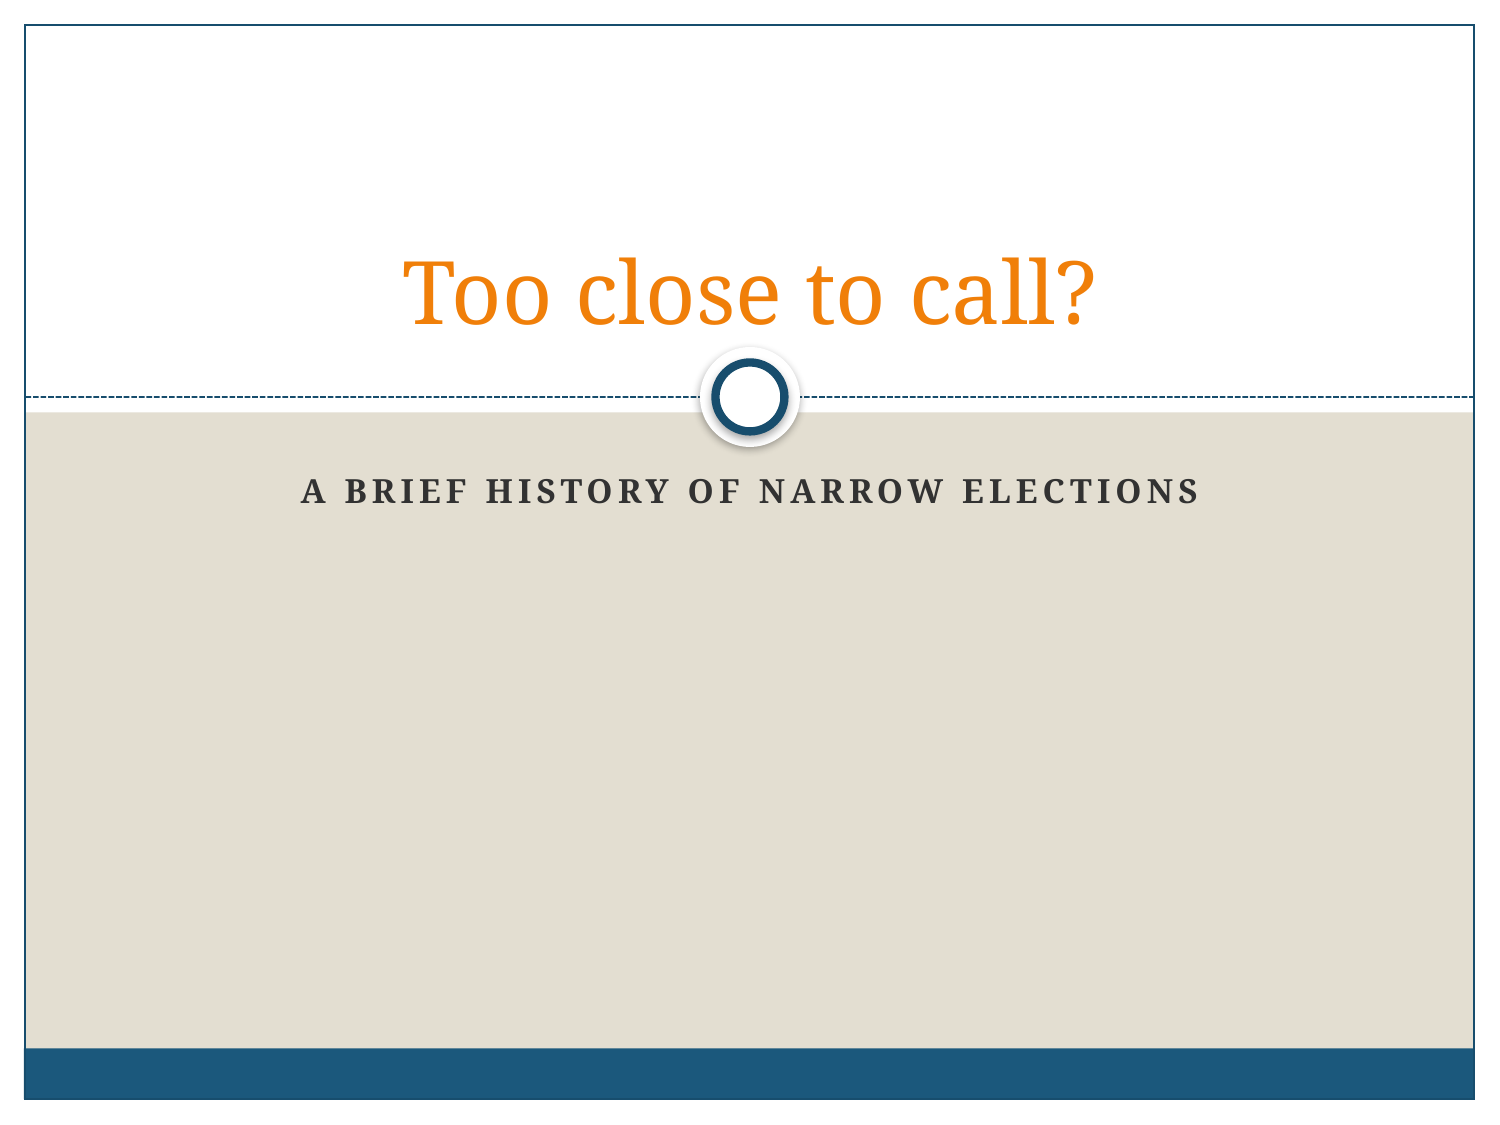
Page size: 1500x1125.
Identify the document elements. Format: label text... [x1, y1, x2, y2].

title Too close to call? [112, 62, 1388, 350]
subtitle A Brief History of Narrow Elections [225, 462, 1275, 750]
